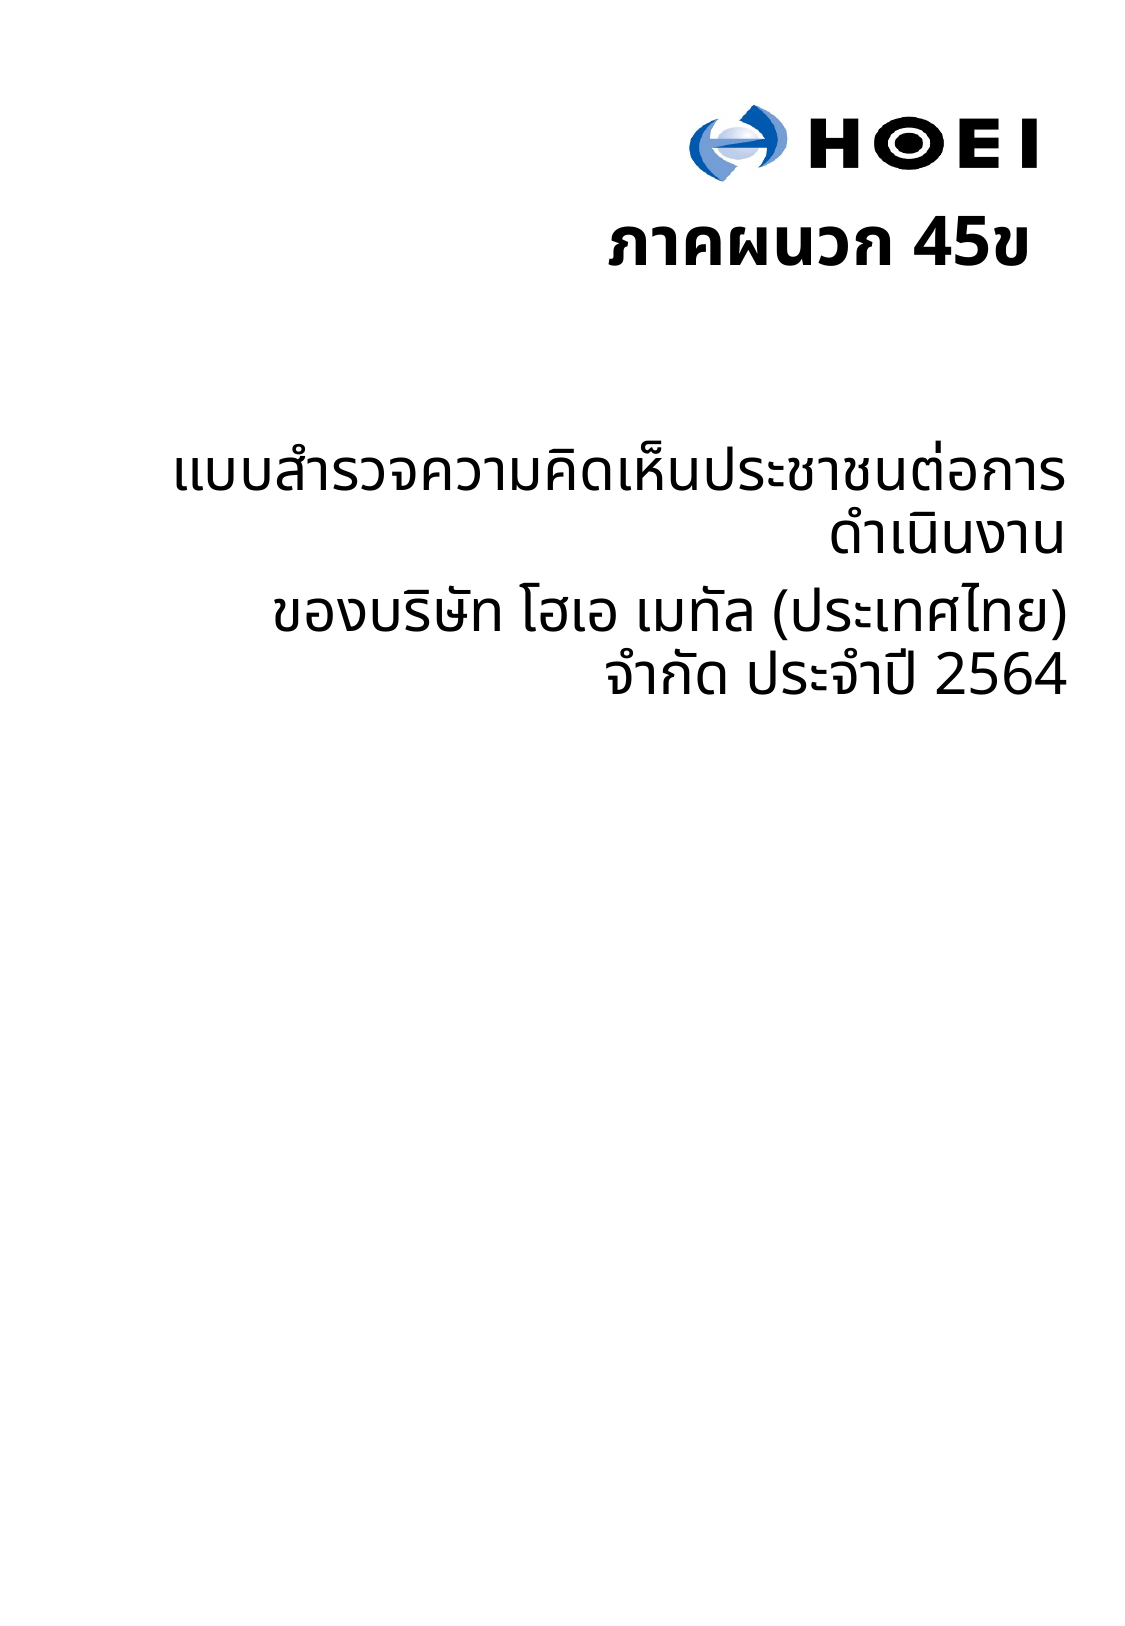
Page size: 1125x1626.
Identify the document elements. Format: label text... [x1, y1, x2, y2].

title ภาคผนวก 45ข [77, 86, 1048, 401]
list แบบสำรวจความคิดเห็นประชาชนต่อการดำเนินงาน ของบริษัท โฮเอ เมทัล (ประเทศไทย) จำกัด ประจำปี 2564 [20, 432, 1083, 1464]
picture [687, 103, 1038, 183]
